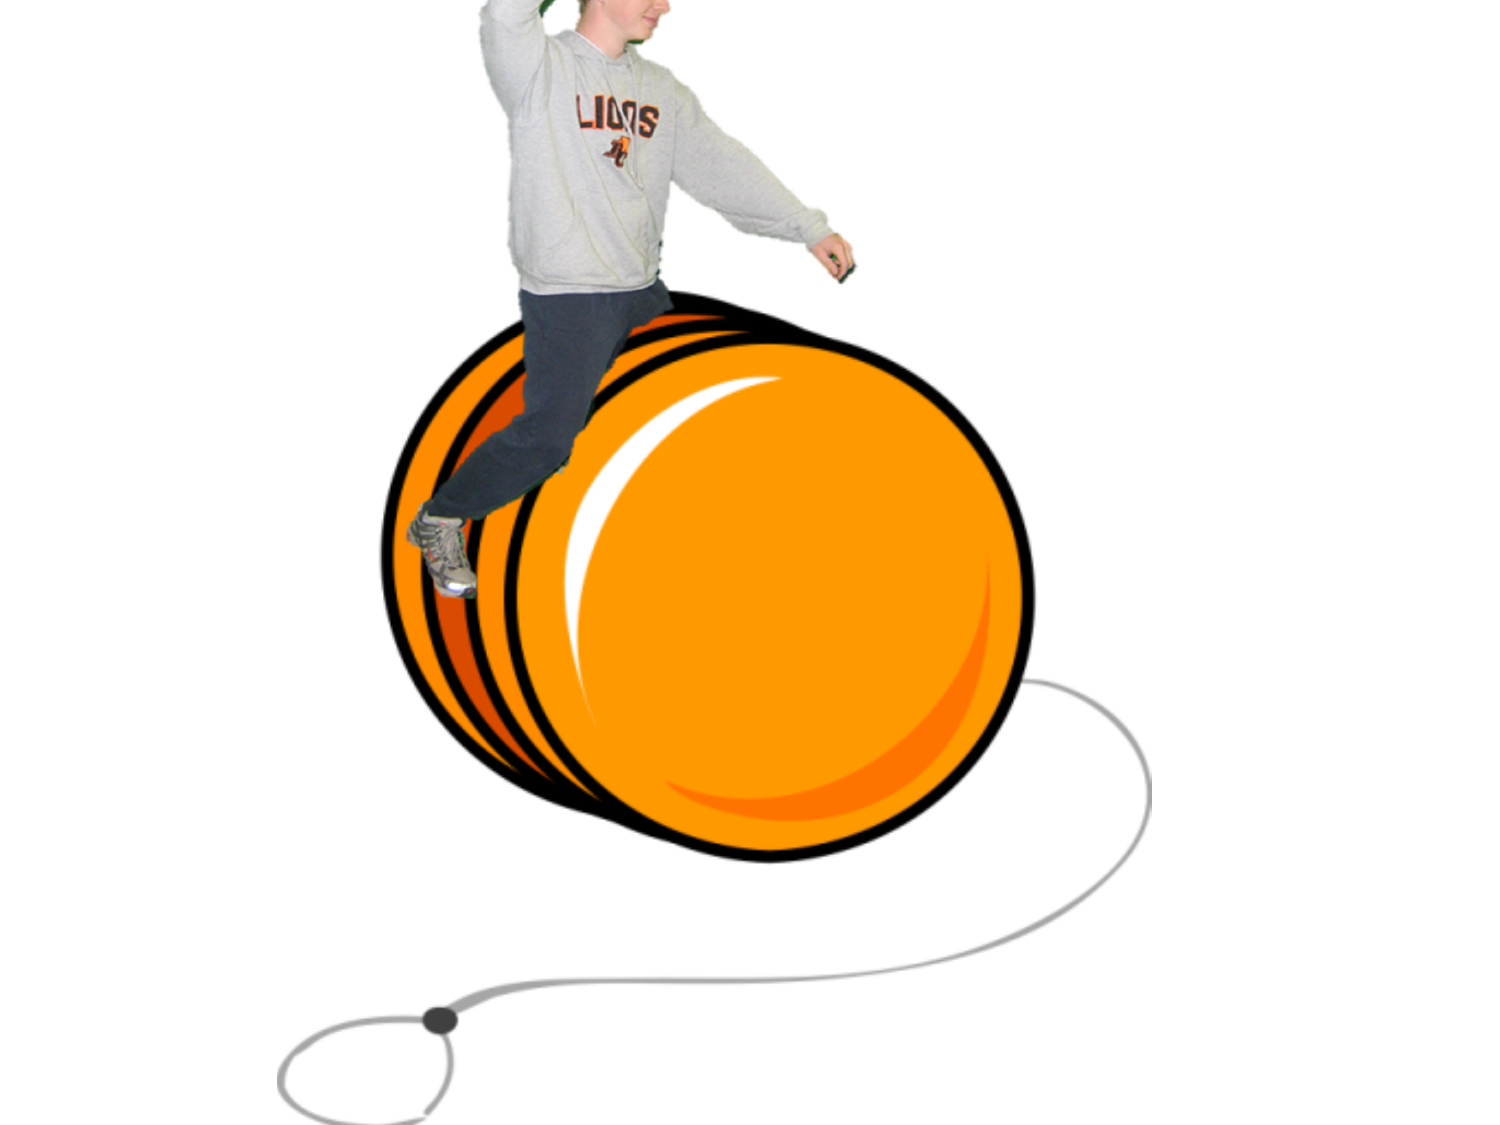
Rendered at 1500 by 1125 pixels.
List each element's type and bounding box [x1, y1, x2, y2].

picture [148, 0, 1152, 1125]
